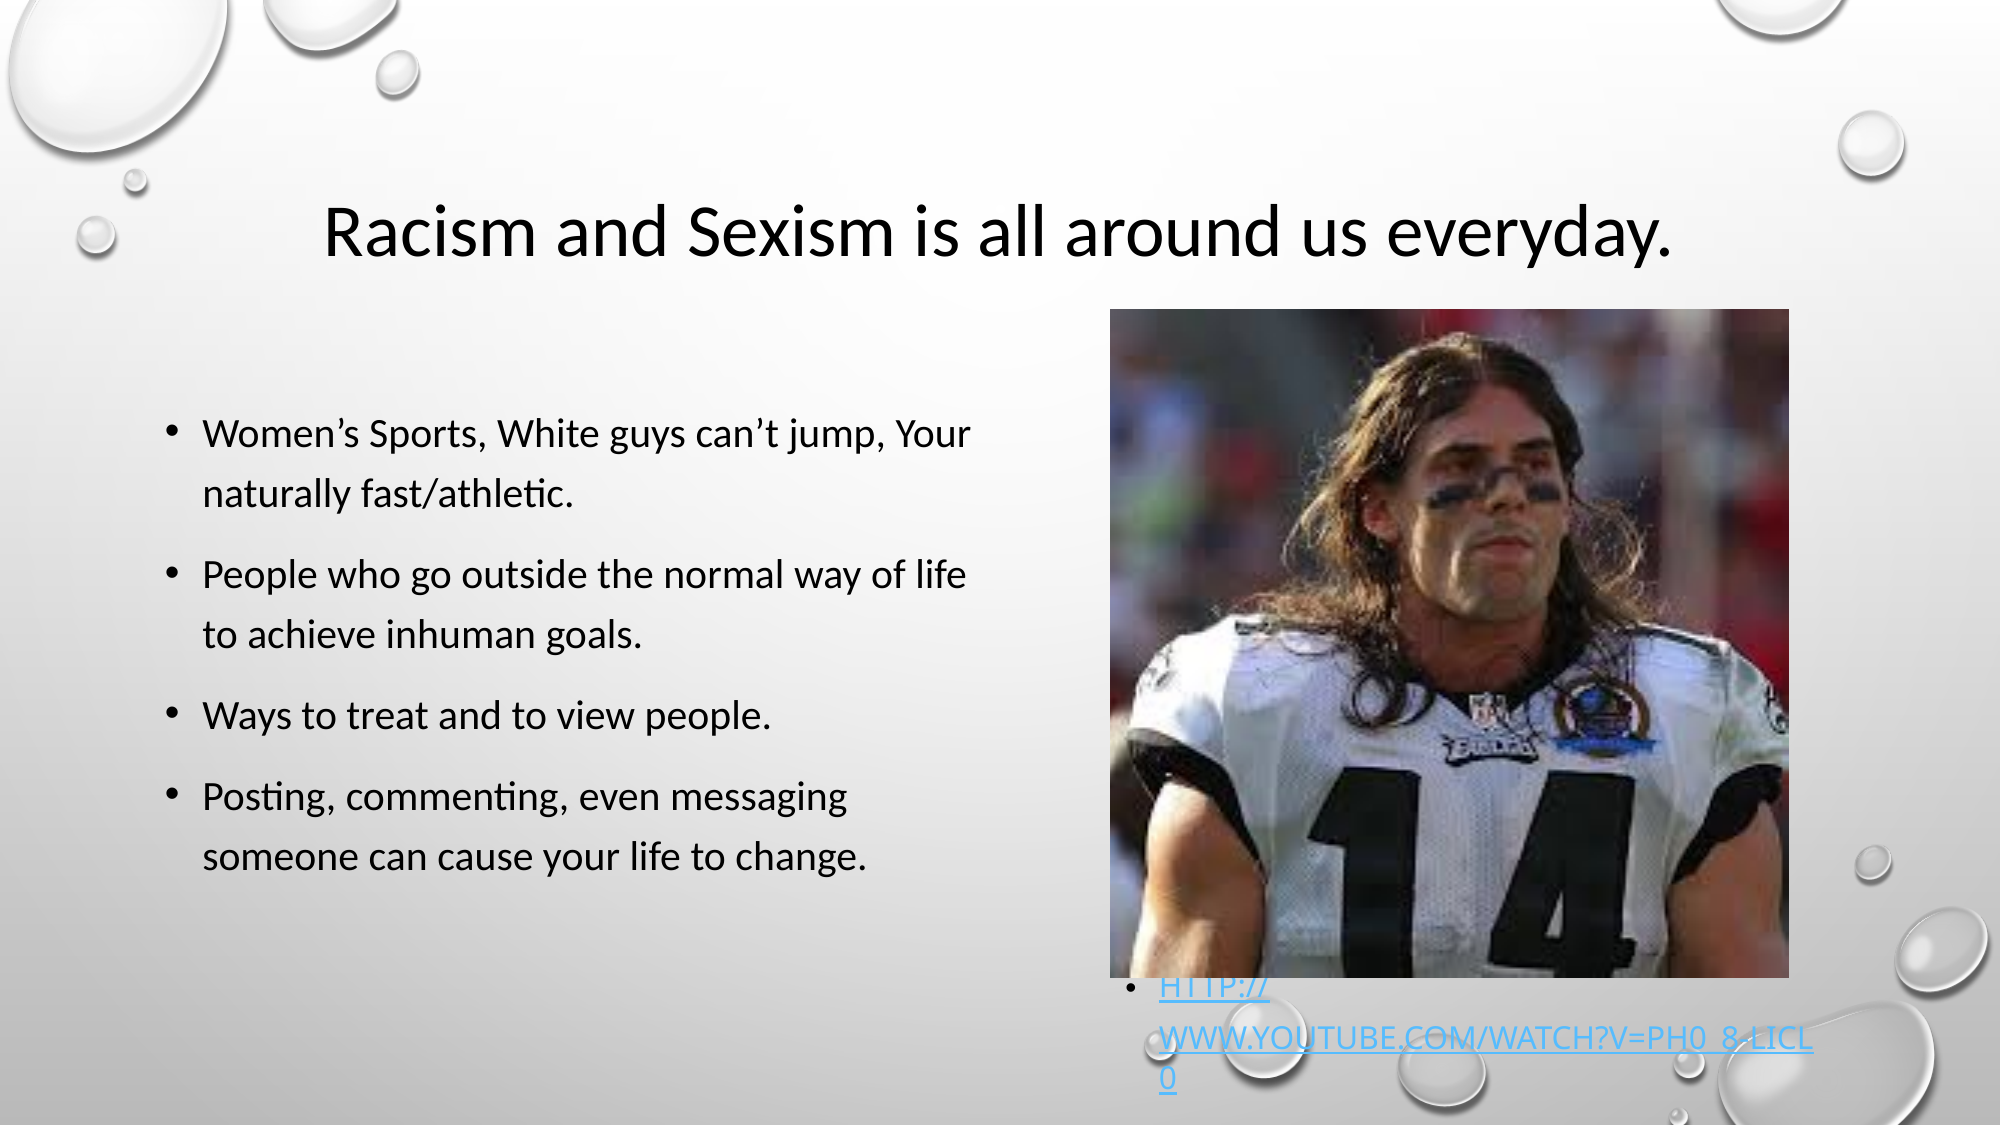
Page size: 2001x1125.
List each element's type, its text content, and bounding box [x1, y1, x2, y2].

list http://www.youtube.com/watch?v=Ph0_8-LiCL0 [1110, 588, 1830, 1073]
list Women’s Sports, White guys can’t jump, Your naturally fast/athletic. People who go outside the normal way of life to achieve inhuman goals. Ways to treat and to view people. Posting, commenting, even messaging someone can cause your life to change. [149, 388, 988, 950]
title Racism and Sexism is all around us everyday. [149, 101, 1851, 364]
picture [0, 0, 2000, 1125]
